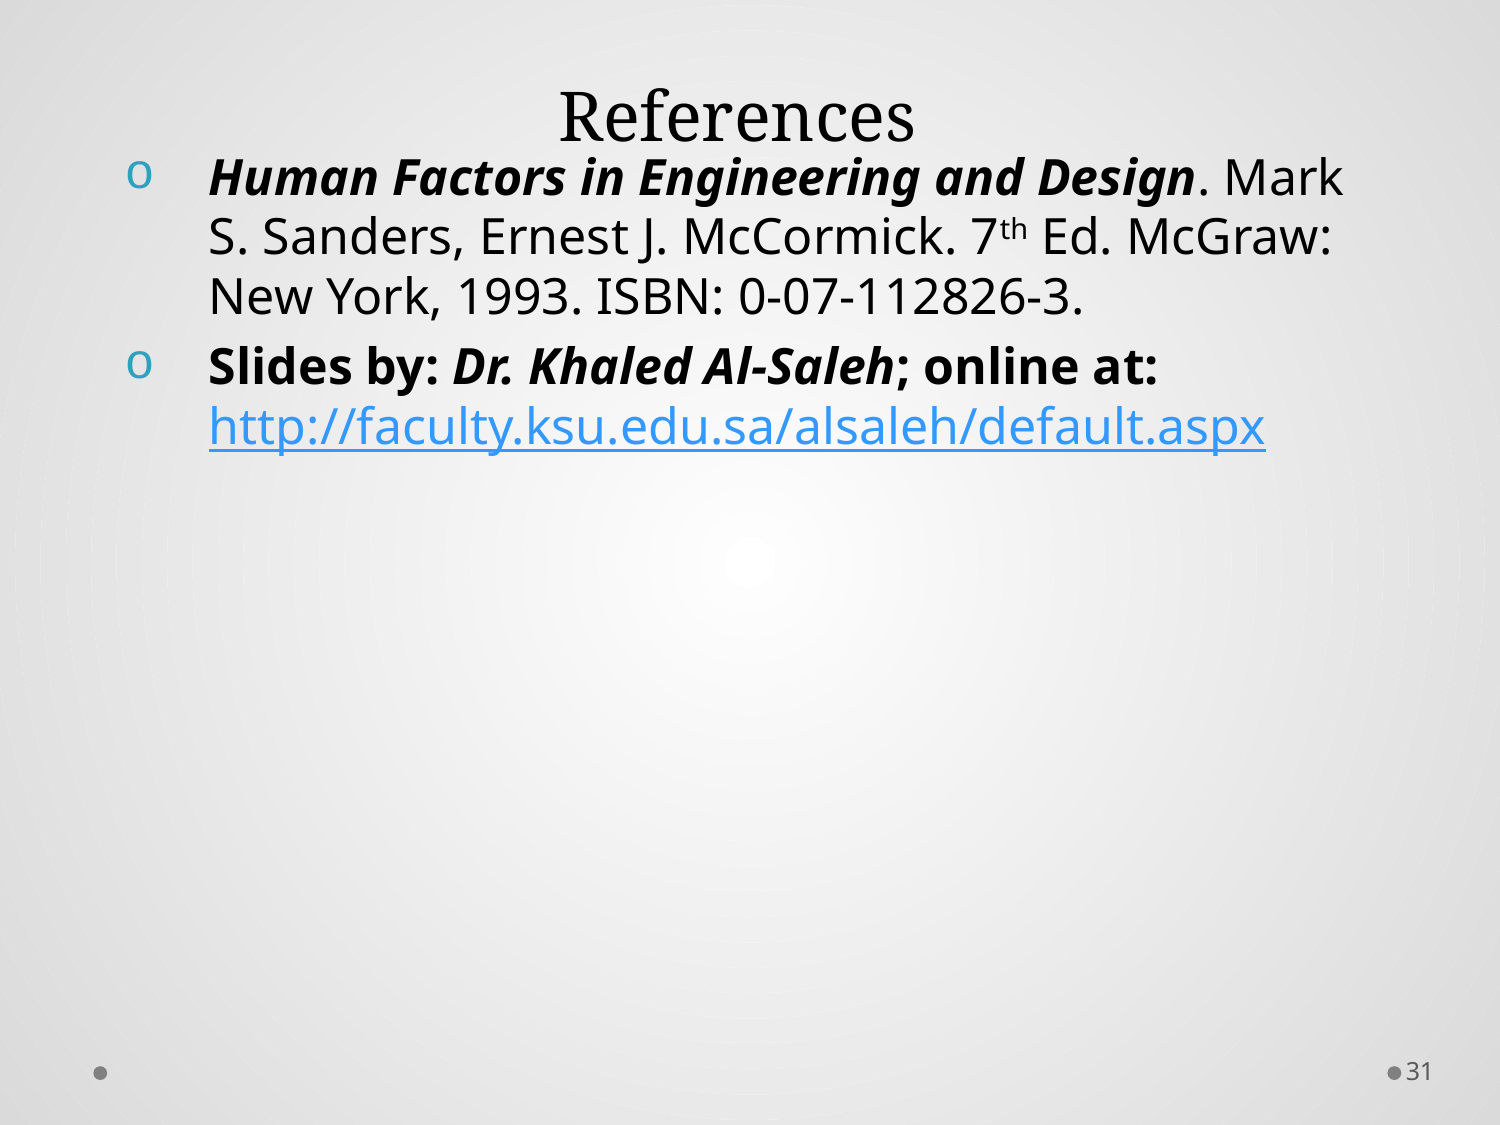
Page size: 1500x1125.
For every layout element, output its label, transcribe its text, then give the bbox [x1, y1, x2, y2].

title References [62, 62, 1413, 163]
list Human Factors in Engineering and Design. Mark S. Sanders, Ernest J. McCormick. 7th Ed. McGraw: New York, 1993. ISBN: 0-07-112826-3. Slides by: Dr. Khaled Al-Saleh; online at: http://faculty.ksu.edu.sa/alsaleh/default.aspx [50, 137, 1400, 1113]
slide_number 31 [1401, 1042, 1494, 1103]
